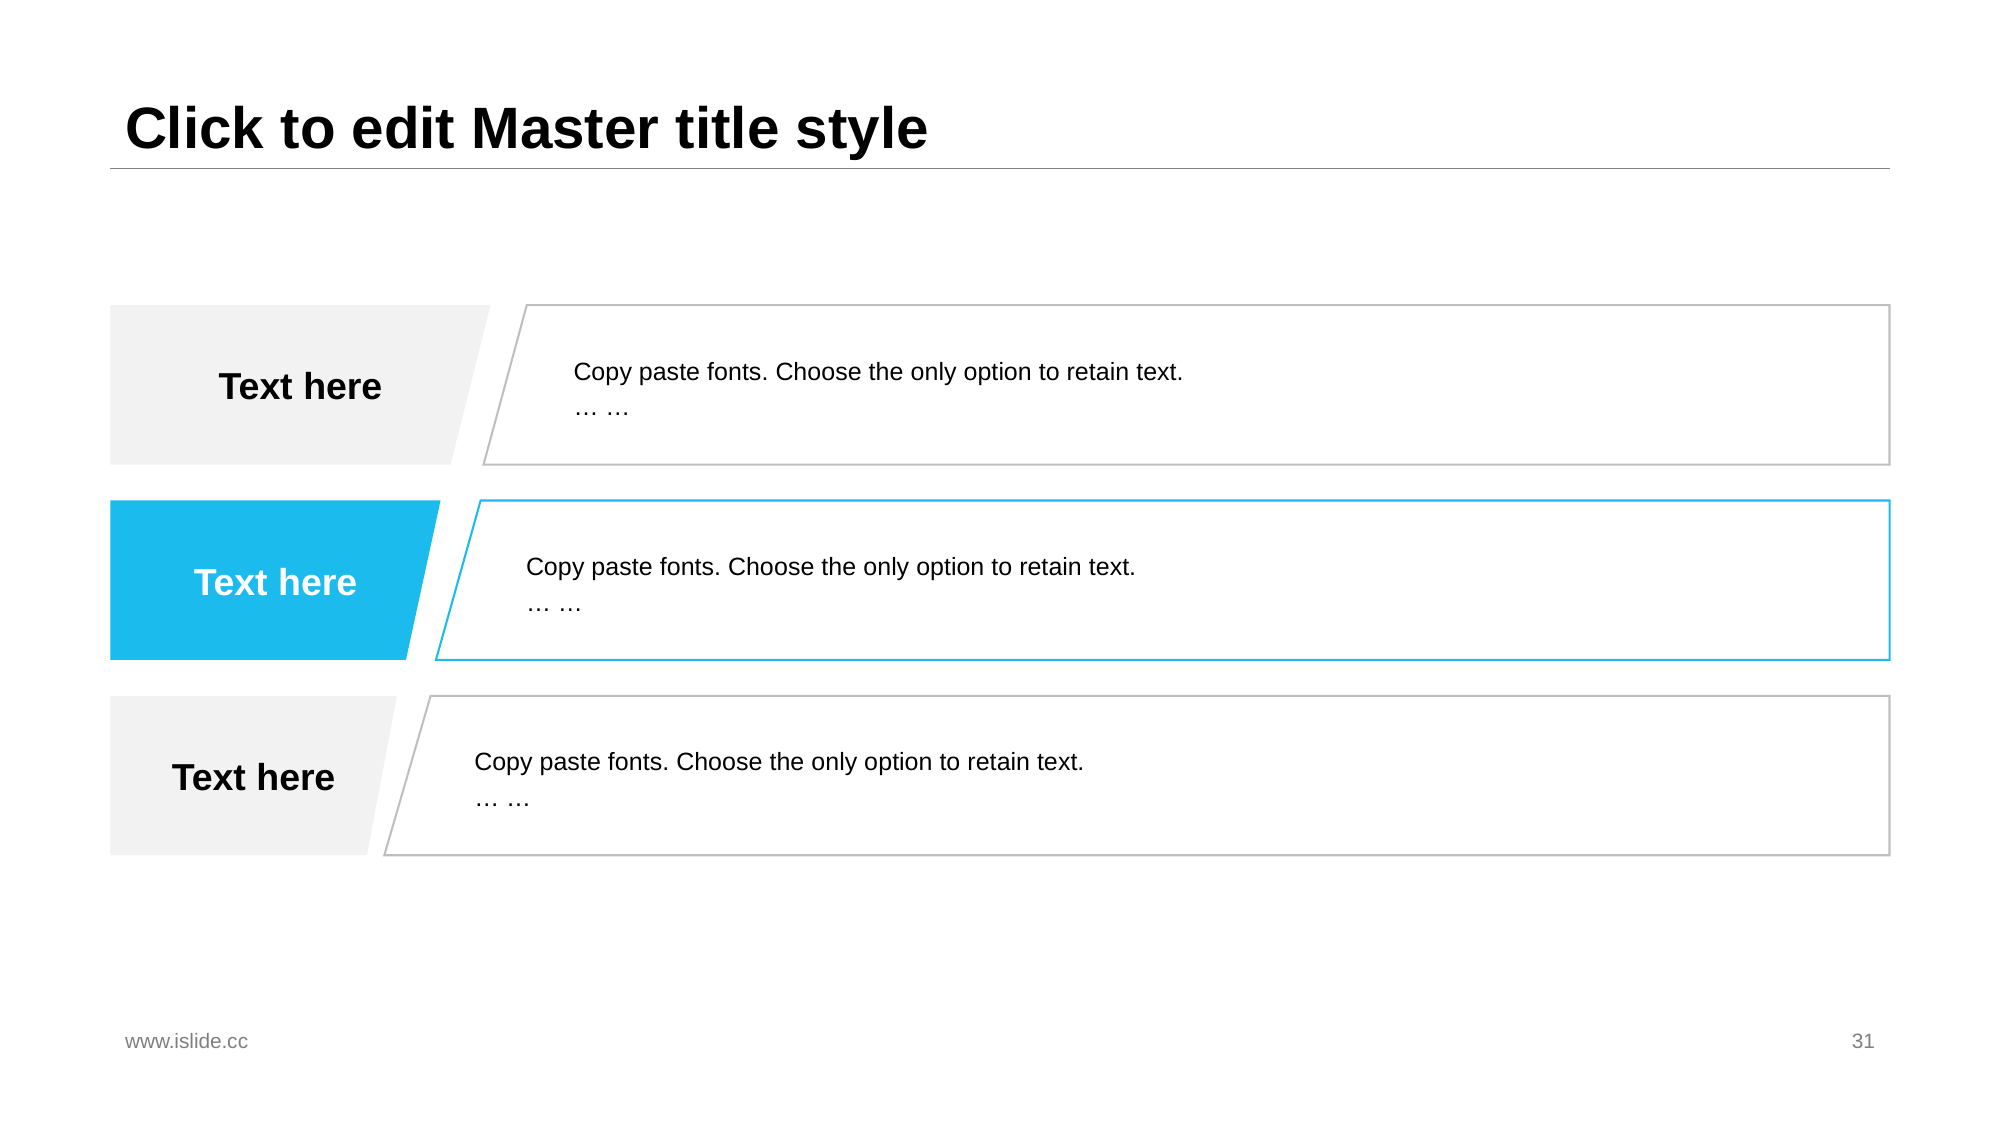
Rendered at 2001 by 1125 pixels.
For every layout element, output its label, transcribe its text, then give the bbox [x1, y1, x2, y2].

title Click to edit Master title style [109, 0, 1890, 169]
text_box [110, 305, 1890, 856]
footer www.islide.cc [109, 1023, 790, 1058]
slide_number 31 [1412, 1023, 1890, 1058]
